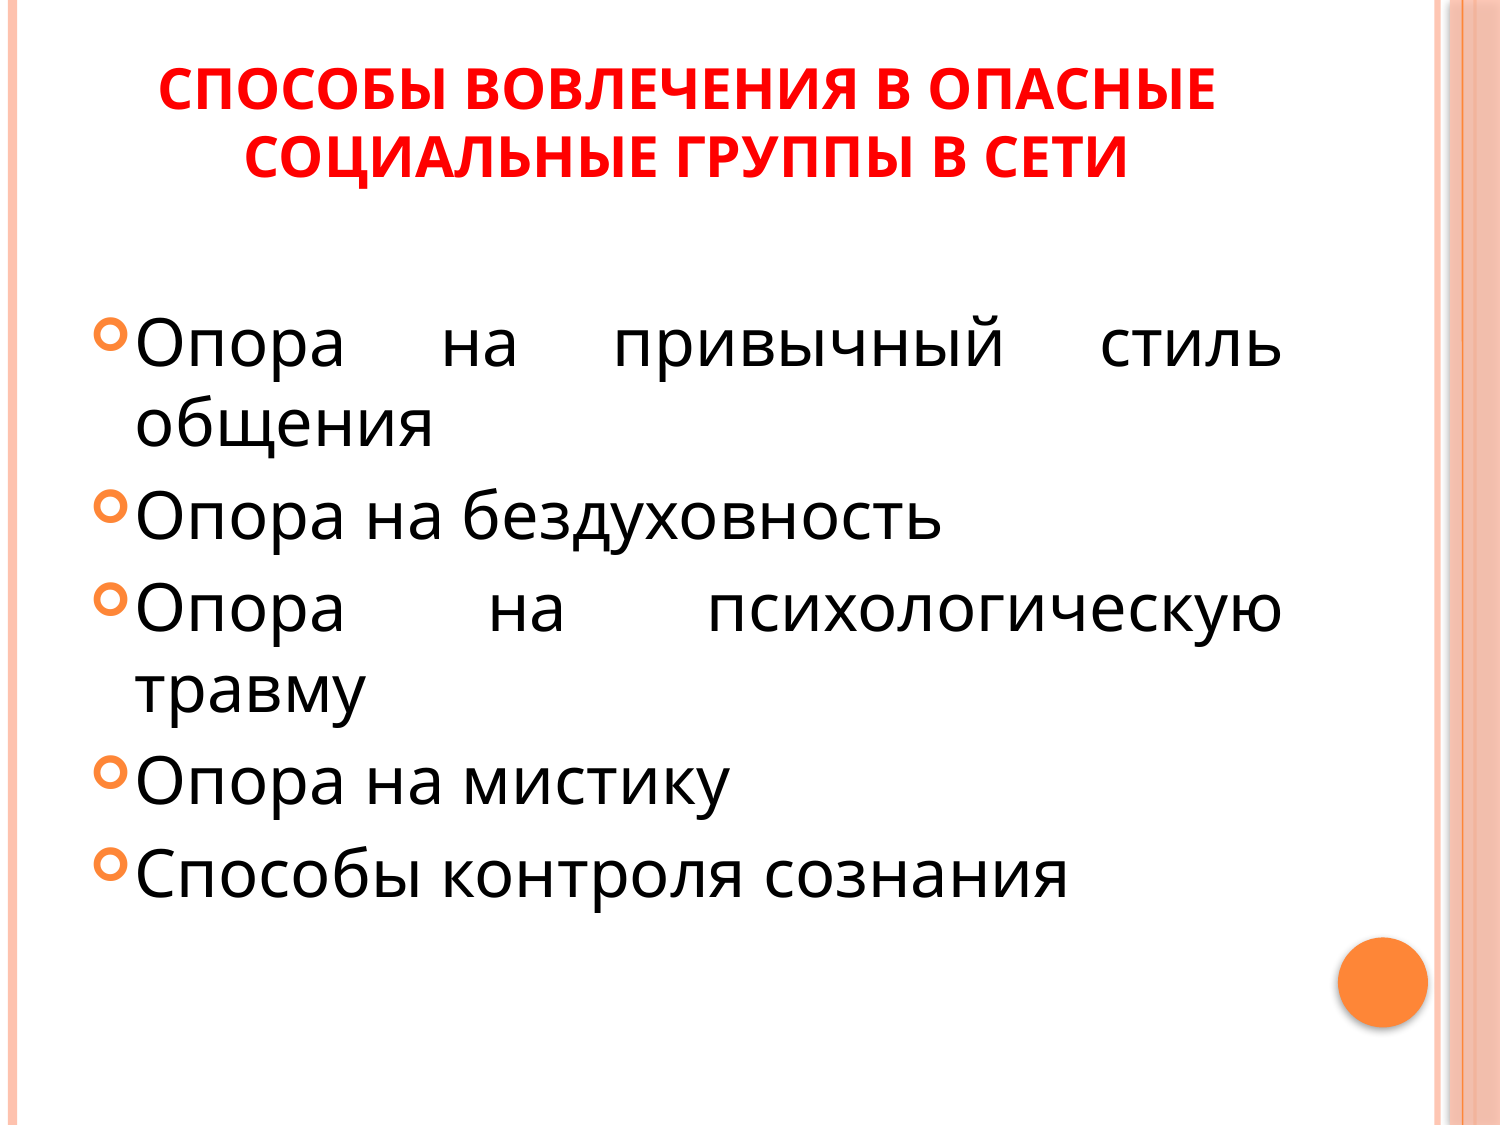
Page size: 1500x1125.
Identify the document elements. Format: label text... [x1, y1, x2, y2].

list Опора на привычный стиль общения Опора на бездуховность Опора на психологическую травму Опора на мистику Способы контроля сознания [75, 220, 1300, 1125]
title Способы вовлечения в опасные социальные группы в сети [75, 45, 1300, 197]
